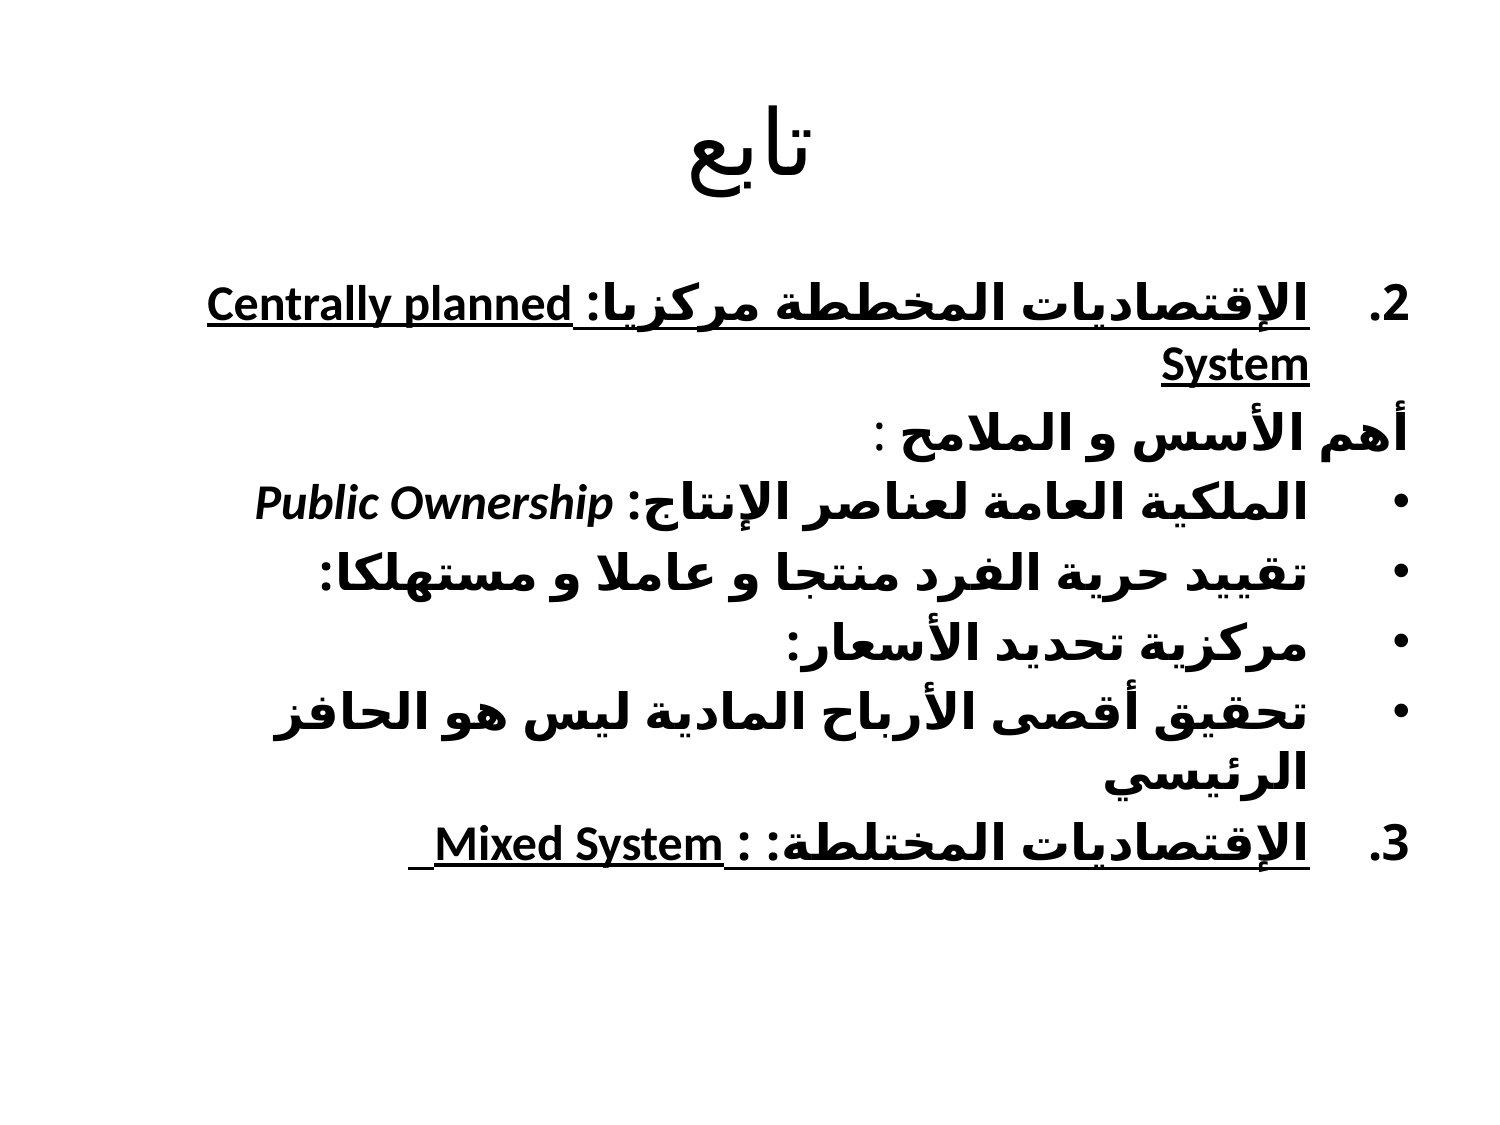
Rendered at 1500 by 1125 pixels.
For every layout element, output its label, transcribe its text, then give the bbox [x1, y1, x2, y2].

title تابع [75, 45, 1425, 233]
list الإقتصاديات المخططة مركزيا: Centrally planned System أهم الأسس و الملامح : الملكية العامة لعناصر الإنتاج: Public Ownership تقييد حرية الفرد منتجا و عاملا و مستهلكا: مركزية تحديد الأسعار: تحقيق أقصى الأرباح المادية ليس هو الحافز الرئيسي الإقتصاديات المختلطة: : Mixed System [75, 262, 1425, 1005]
